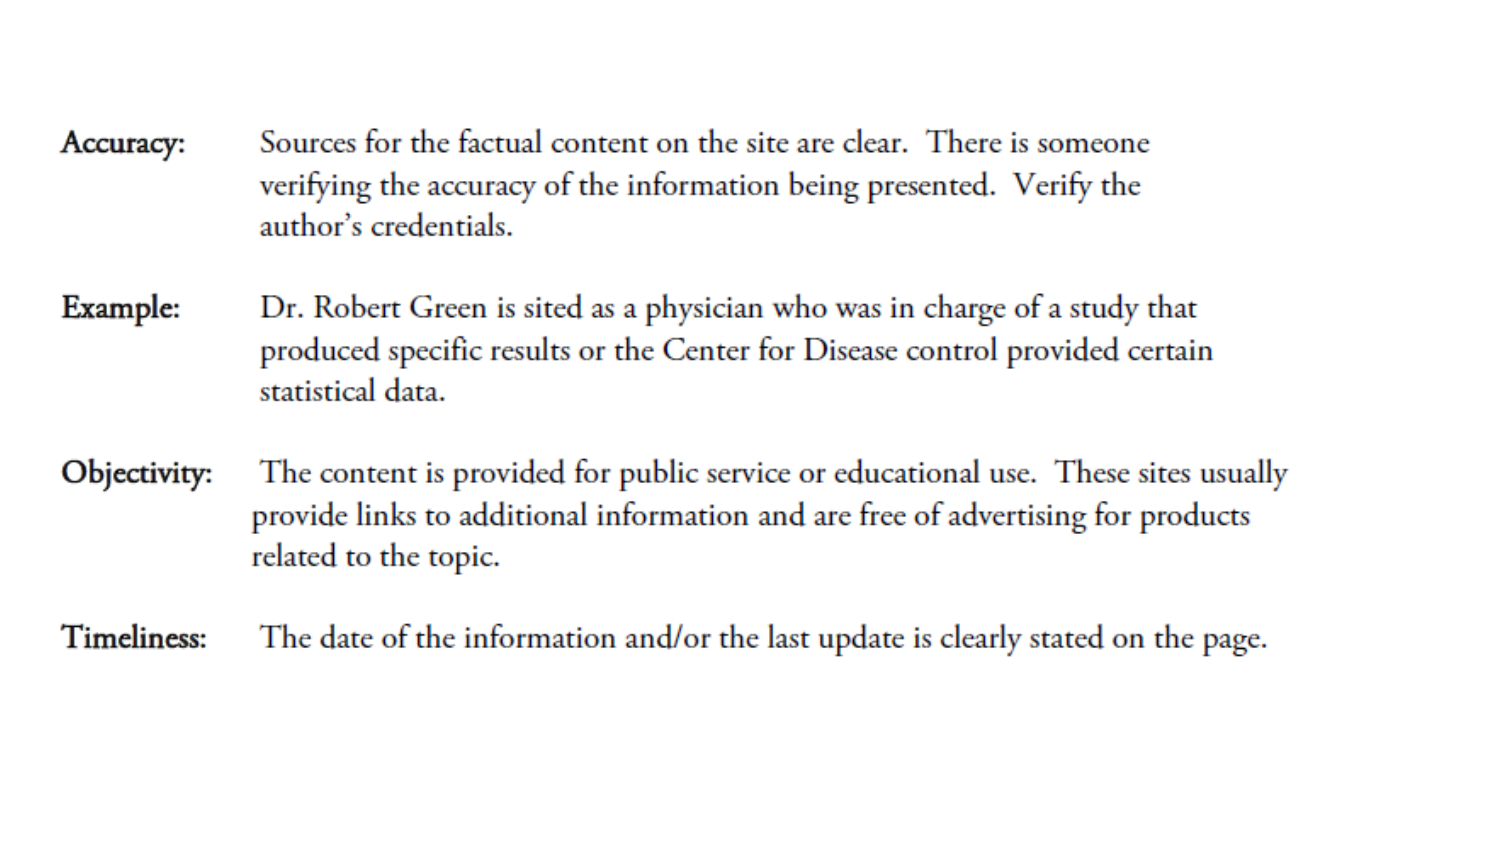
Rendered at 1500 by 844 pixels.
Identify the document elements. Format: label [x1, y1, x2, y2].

picture [39, 83, 1356, 711]
